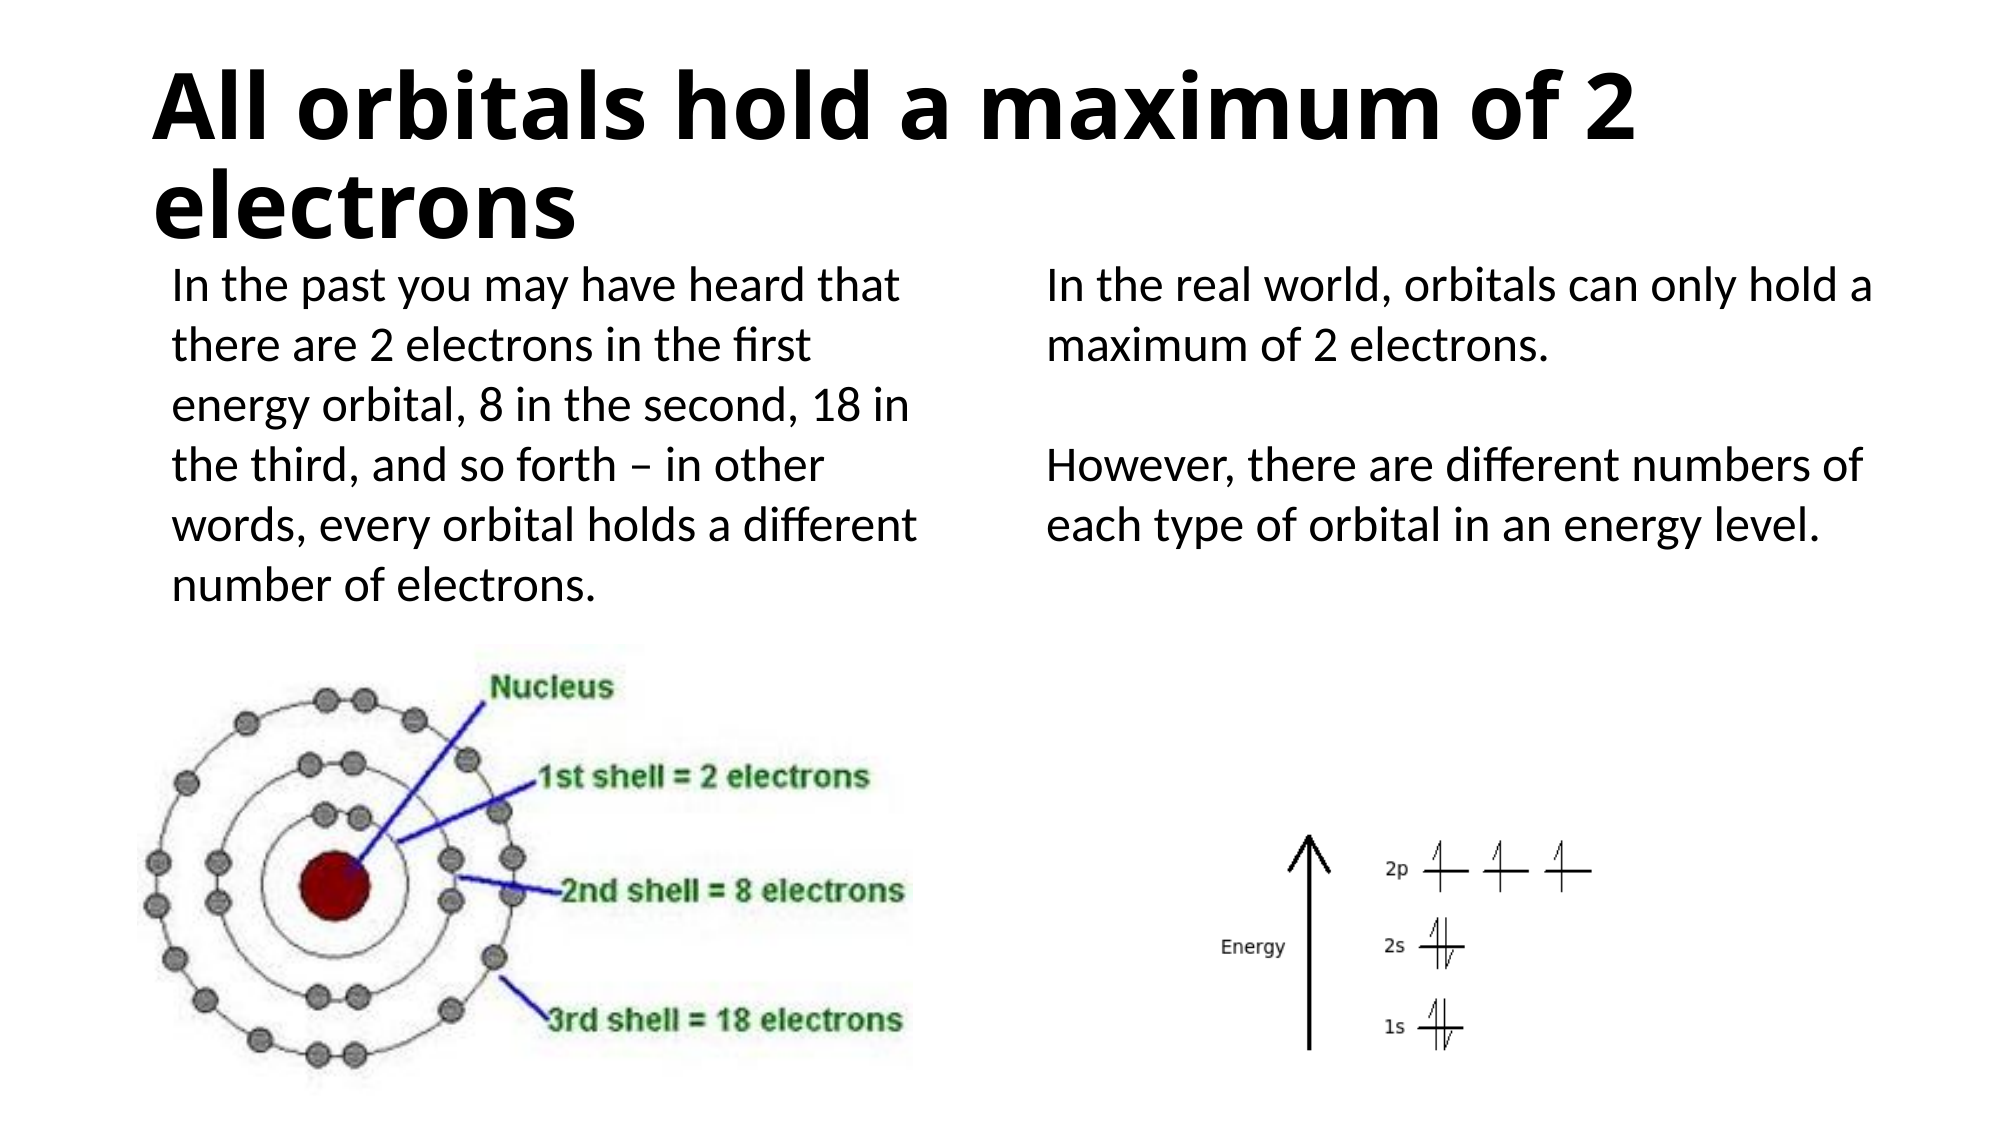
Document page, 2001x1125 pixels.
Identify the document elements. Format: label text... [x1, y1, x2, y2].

picture [137, 644, 913, 1098]
text_box In the past you may have heard that there are 2 electrons in the first energy orbital, 8 in the second, 18 in the third, and so forth – in other words, every orbital holds a different number of electrons. [156, 244, 969, 620]
picture [1193, 814, 1656, 1098]
text_box In the real world, orbitals can only hold a maximum of 2 electrons. However, there are different numbers of each type of orbital in an energy level. [1031, 244, 1913, 560]
title All orbitals hold a maximum of 2 electrons [137, 50, 1863, 268]
